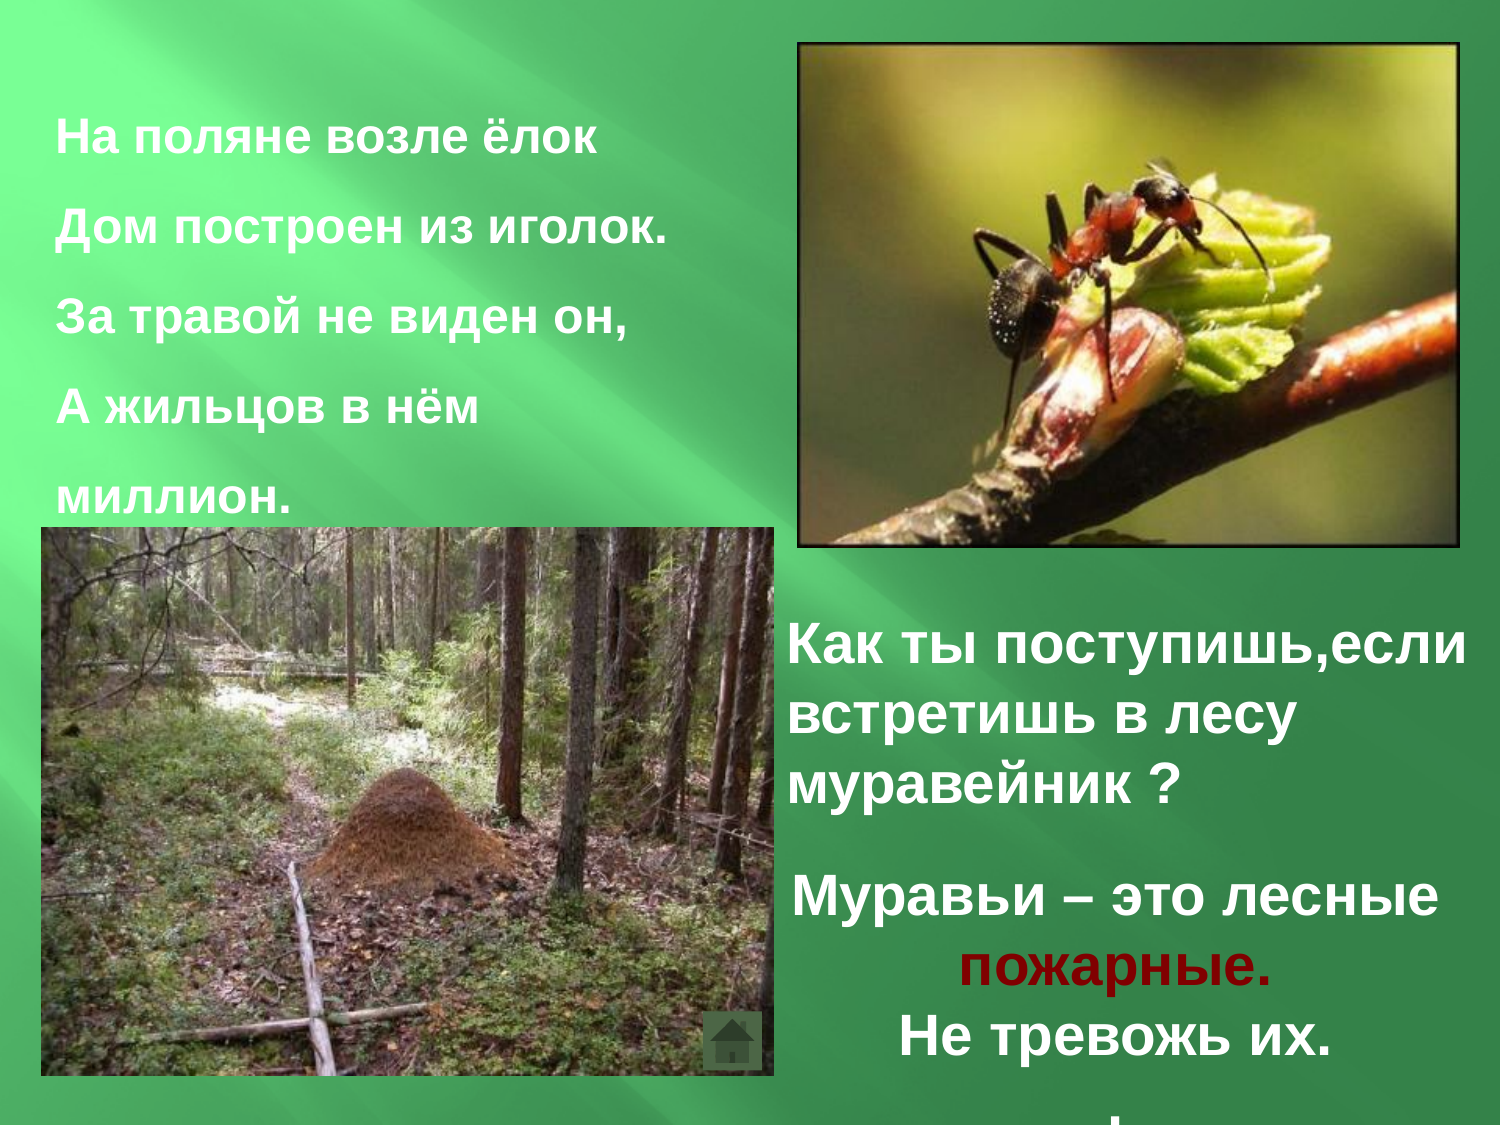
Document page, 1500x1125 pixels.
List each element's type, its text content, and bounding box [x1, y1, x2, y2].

picture [40, 526, 774, 1076]
text_box На поляне возле ёлок Дом построен из иголок. За травой не виден он, А жильцов в нём миллион. [41, 66, 746, 526]
picture [796, 42, 1461, 548]
text_box Муравьи – это лесные пожарные. Не тревожь их. . [776, 849, 1456, 1125]
text_box Как ты поступишь,если встретишь в лесу муравейник ? [818, 597, 1500, 823]
